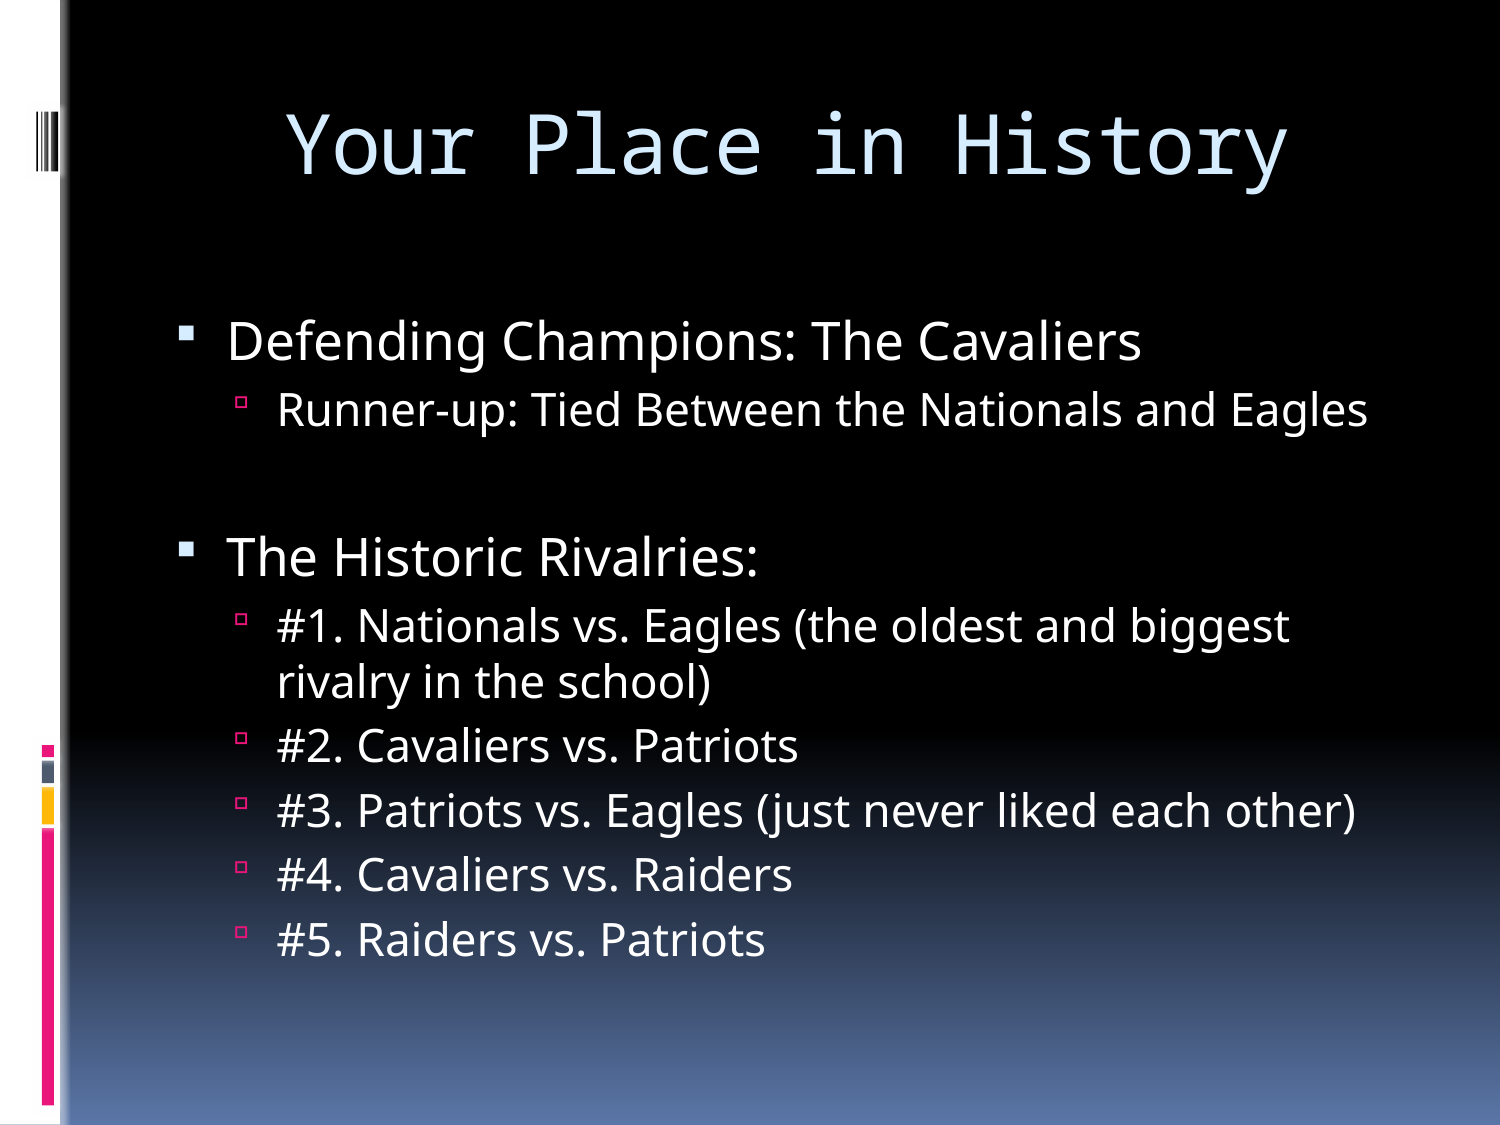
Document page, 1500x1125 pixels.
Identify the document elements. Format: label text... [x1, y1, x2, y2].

list Defending Champions: The Cavaliers Runner-up: Tied Between the Nationals and Eagles The Historic Rivalries: #1. Nationals vs. Eagles (the oldest and biggest rivalry in the school) #2. Cavaliers vs. Patriots #3. Patriots vs. Eagles (just never liked each other) #4. Cavaliers vs. Raiders #5. Raiders vs. Patriots [150, 299, 1425, 1050]
title Your Place in History [150, 83, 1425, 234]
